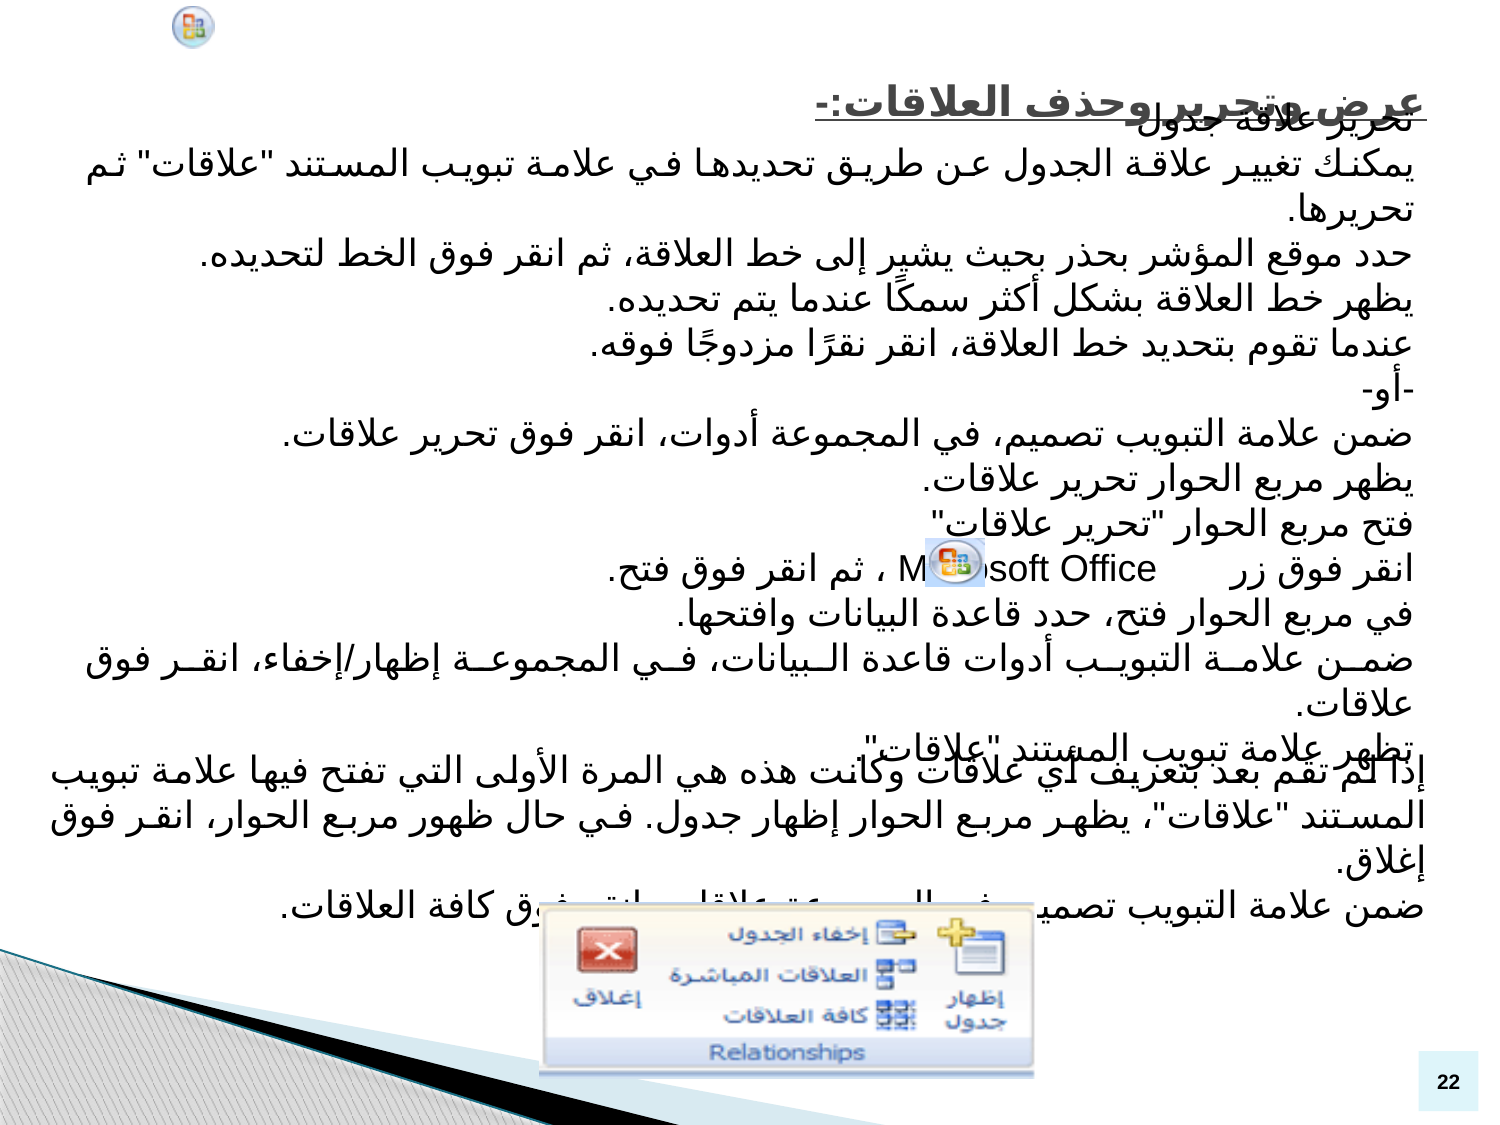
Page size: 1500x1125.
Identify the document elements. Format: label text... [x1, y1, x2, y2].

picture [172, 5, 215, 49]
text_box تحرير علاقة جدول يمكنك تغيير علاقة الجدول عن طريق تحديدها في علامة تبويب المستند "علاقات" ثم تحريرها. حدد موقع المؤشر بحذر بحيث يشير إلى خط العلاقة، ثم انقر فوق الخط لتحديده. يظهر خط العلاقة بشكل أكثر سمكًا عندما يتم تحديده. عندما تقوم بتحديد خط العلاقة، انقر نقرًا مزدوجًا فوقه. -أو- ضمن علامة التبويب تصميم، في المجموعة أدوات، انقر فوق تحرير علاقات. يظهر مربع الحوار تحرير علاقات. فتح مربع الحوار "تحرير علاقات" انقر فوق زر Microsoft Office ، ثم انقر فوق فتح. في مربع الحوار فتح، حدد قاعدة البيانات وافتحها. ضمن علامة التبويب أدوات قاعدة البيانات، في المجموعة إظهار/إخفاء، انقر فوق علاقات. تظهر علامة تبويب المستند "علاقات". [70, 86, 1430, 738]
picture [925, 538, 985, 588]
title عرض وتحرير وحذف العلاقات:- [222, 58, 1442, 141]
picture [538, 902, 1037, 1079]
text_box إذا لم تقم بعد بتعريف أي علاقات وكانت هذه هي المرة الأولى التي تفتح فيها علامة تبويب المستند "علاقات"، يظهر مربع الحوار إظهار جدول. في حال ظهور مربع الحوار، انقر فوق إغلاق. ضمن علامة التبويب تصميم, في المجموعة علاقات, انقر فوق كافة العلاقات. [35, 738, 1442, 933]
slide_number 22 [1418, 1051, 1479, 1112]
